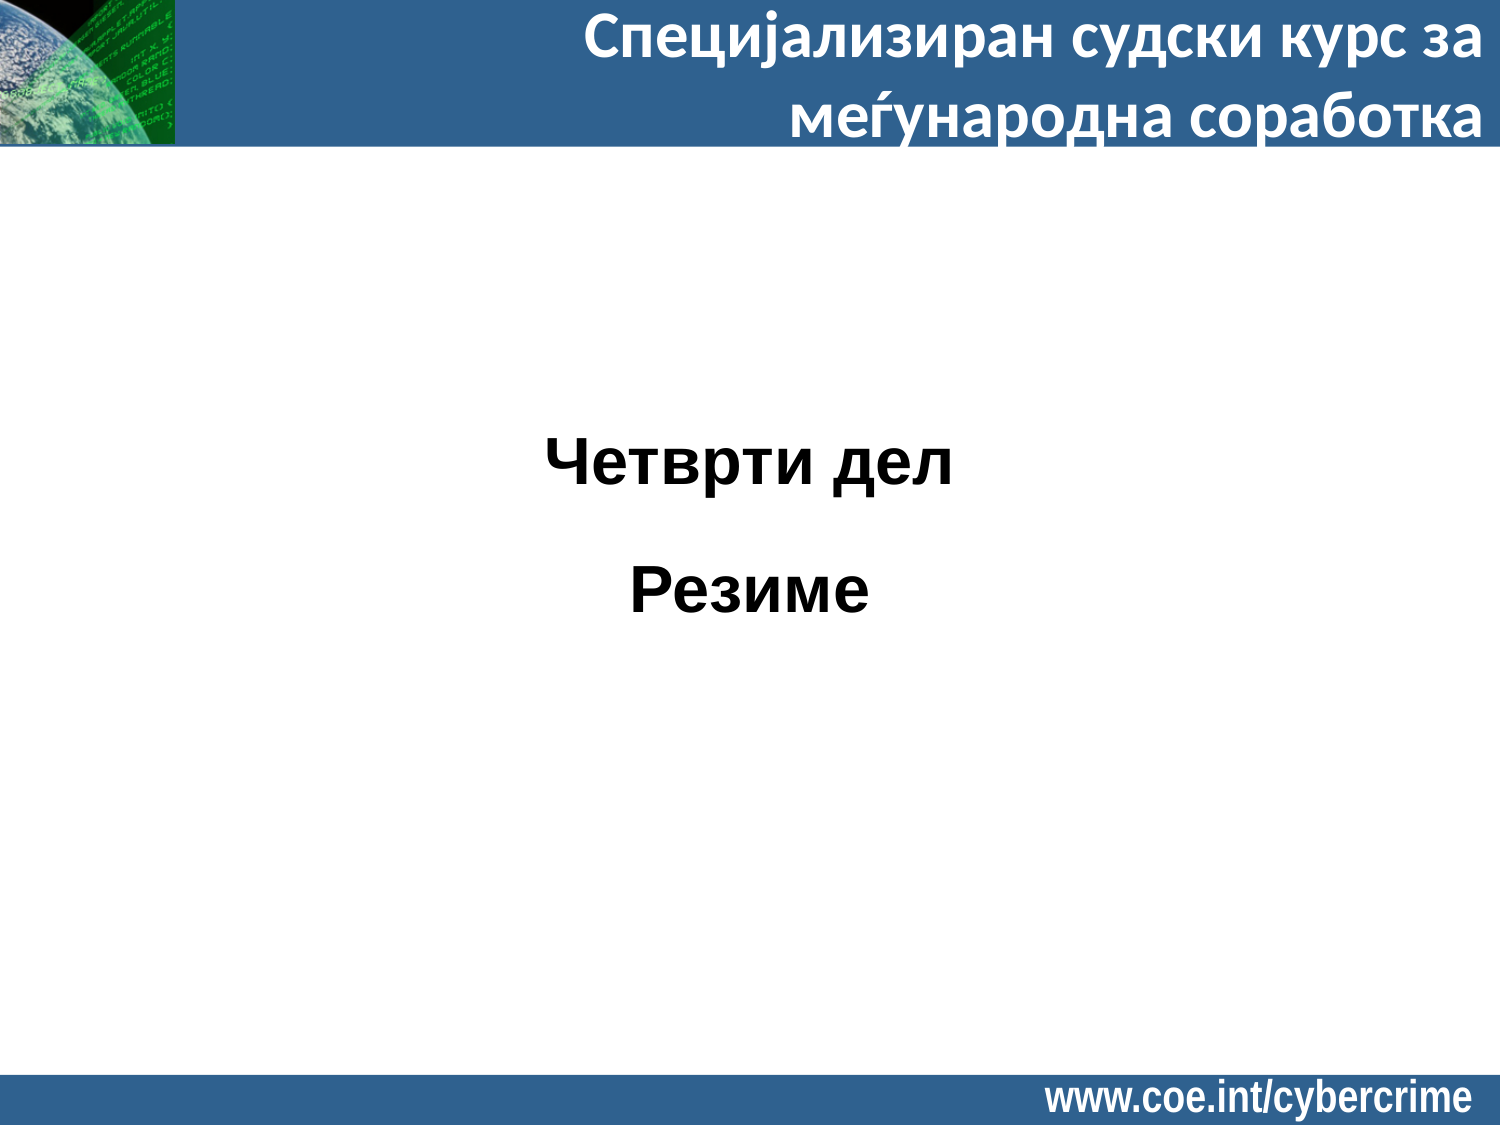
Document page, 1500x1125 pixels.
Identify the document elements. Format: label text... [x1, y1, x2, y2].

text_box Специјализиран судски курс за меѓународна соработка [177, 0, 1500, 149]
text_box www.coe.int/cybercrime [1030, 1059, 1500, 1125]
picture [0, 0, 175, 144]
text_box Четврти дел Резиме [50, 426, 1450, 633]
text_box [0, 1073, 1030, 1125]
